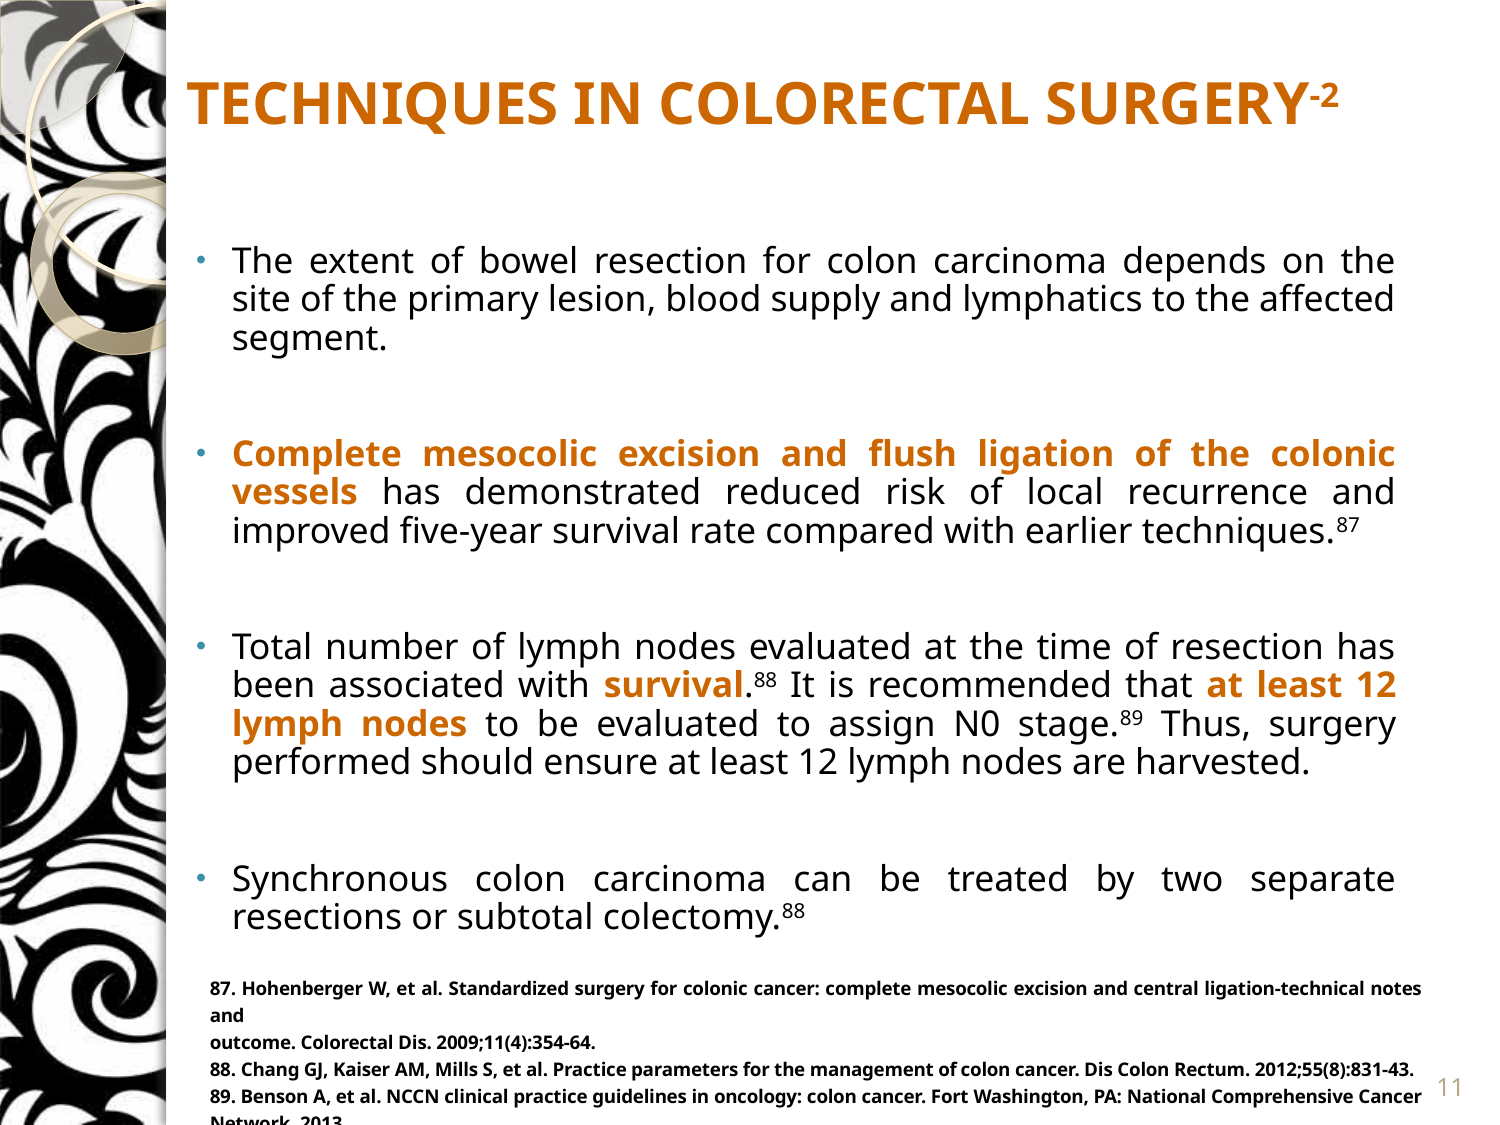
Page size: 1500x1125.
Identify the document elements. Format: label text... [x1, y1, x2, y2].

title TECHNIQUES IN COLORECTAL SURGERY-2 [171, 7, 1402, 195]
text_box 87. Hohenberger W, et al. Standardized surgery for colonic cancer: complete mesocolic excision and central ligation-technical notes and outcome. Colorectal Dis. 2009;11(4):354-64. 88. Chang GJ, Kaiser AM, Mills S, et al. Practice parameters for the management of colon cancer. Dis Colon Rectum. 2012;55(8):831-43. 89. Benson A, et al. NCCN clinical practice guidelines in oncology: colon cancer. Fort Washington, PA: National Comprehensive Cancer Network. 2013. [194, 964, 1435, 1125]
picture [53, 241, 160, 332]
picture [136, 0, 164, 4]
picture [62, 195, 160, 280]
slide_number 11 [1413, 1034, 1488, 1113]
picture [0, 134, 166, 1125]
picture [32, 13, 160, 207]
list The extent of bowel resection for colon carcinoma depends on the site of the primary lesion, blood supply and lymphatics to the affected segment. Complete mesocolic excision and flush ligation of the colonic vessels has demonstrated reduced risk of local recurrence and improved five-year survival rate compared with earlier techniques.87 Total number of lymph nodes evaluated at the time of resection has been associated with survival.88 It is recommended that at least 12 lymph nodes to be evaluated to assign N0 stage.89 Thus, surgery performed should ensure at least 12 lymph nodes are harvested. Synchronous colon carcinoma can be treated by two separate resections or subtotal colectomy.88 [181, 172, 1412, 961]
